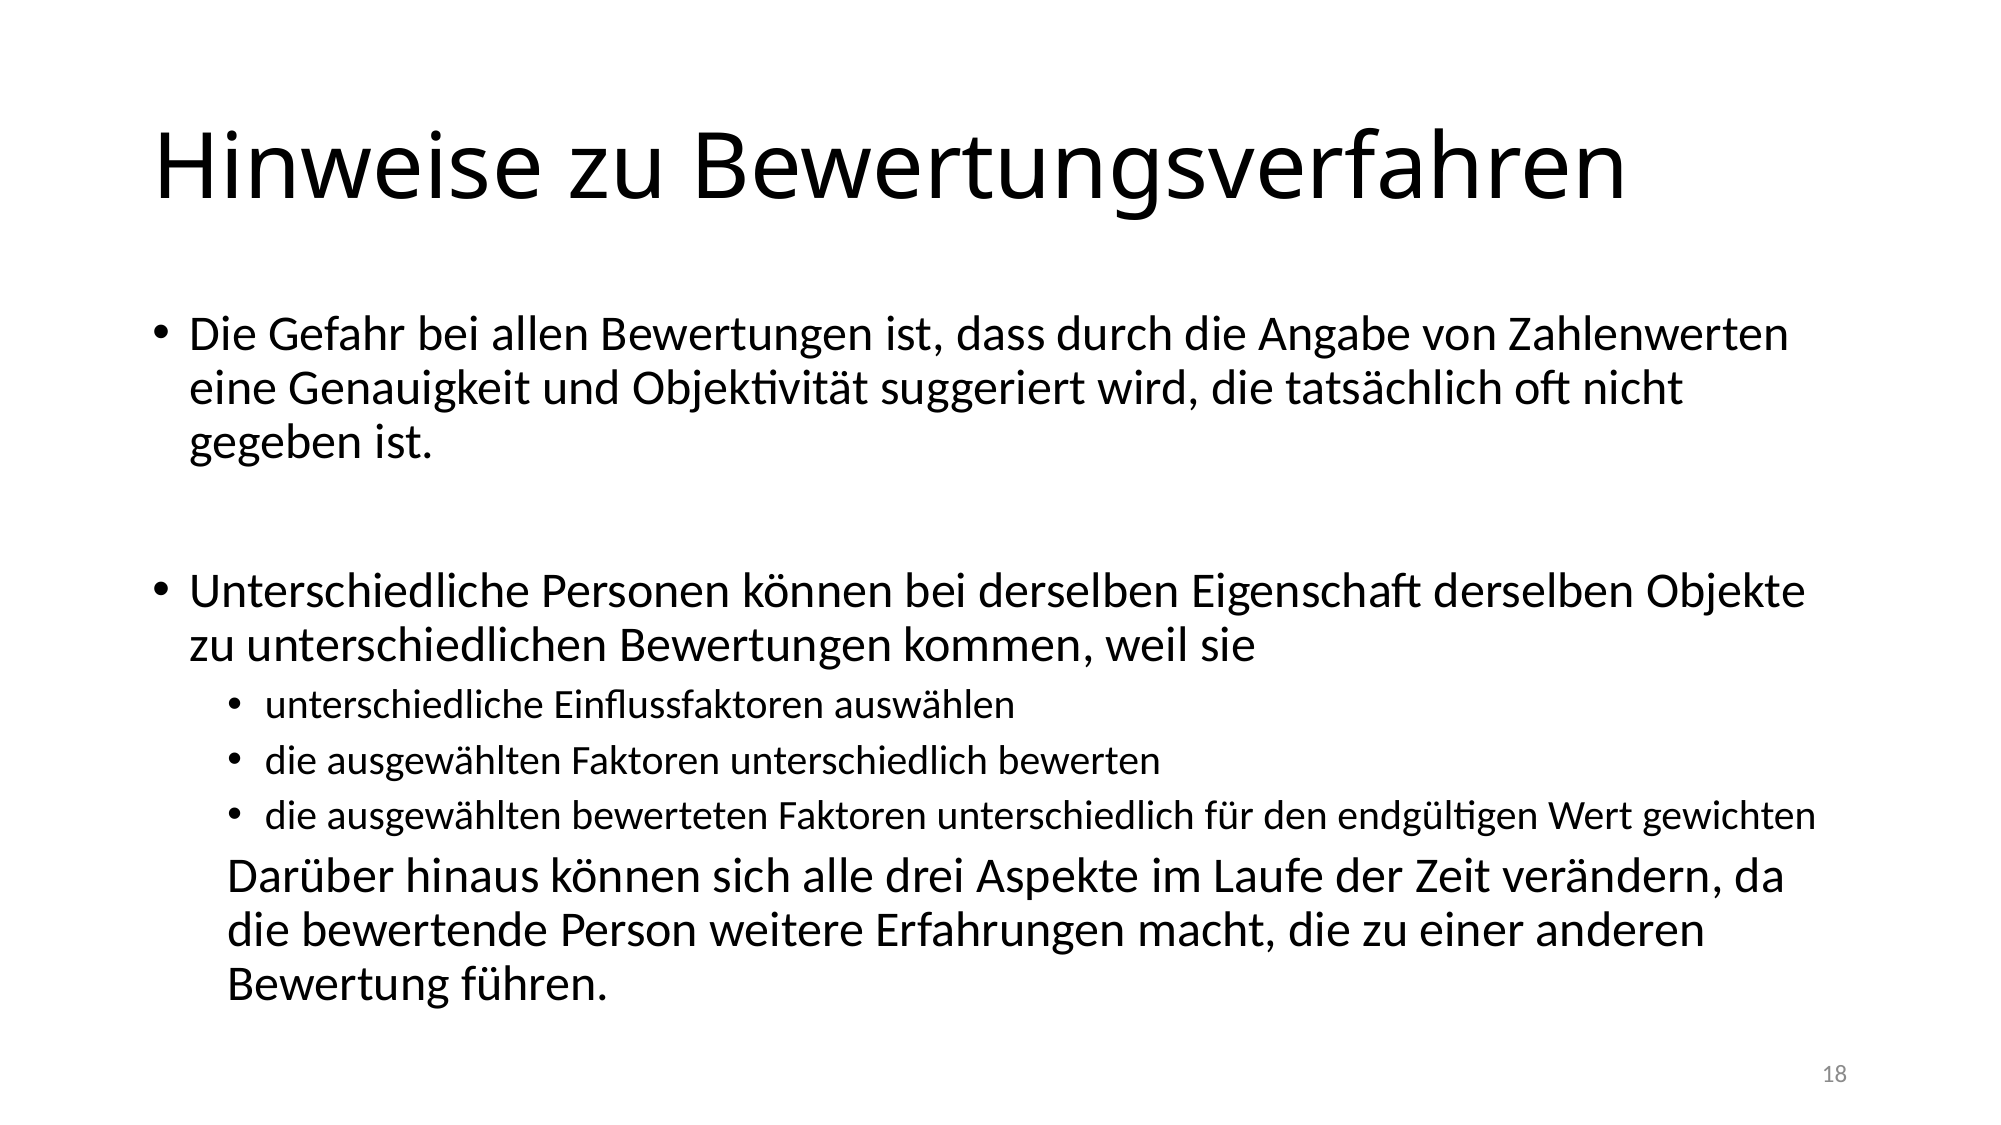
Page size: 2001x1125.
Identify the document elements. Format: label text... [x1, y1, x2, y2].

slide_number 18 [1412, 1042, 1863, 1103]
list Die Gefahr bei allen Bewertungen ist, dass durch die Angabe von Zahlenwerten eine Genauigkeit und Objektivität suggeriert wird, die tatsächlich oft nicht gegeben ist. Unterschiedliche Personen können bei derselben Eigenschaft derselben Objekte zu unterschiedlichen Bewertungen kommen, weil sie unterschiedliche Einflussfaktoren auswählen die ausgewählten Faktoren unterschiedlich bewerten die ausgewählten bewerteten Faktoren unterschiedlich für den endgültigen Wert gewichten Darüber hinaus können sich alle drei Aspekte im Laufe der Zeit verändern, da die bewertende Person weitere Erfahrungen macht, die zu einer anderen Bewertung führen. [137, 299, 1863, 1014]
title Hinweise zu Bewertungsverfahren [137, 59, 1863, 278]
